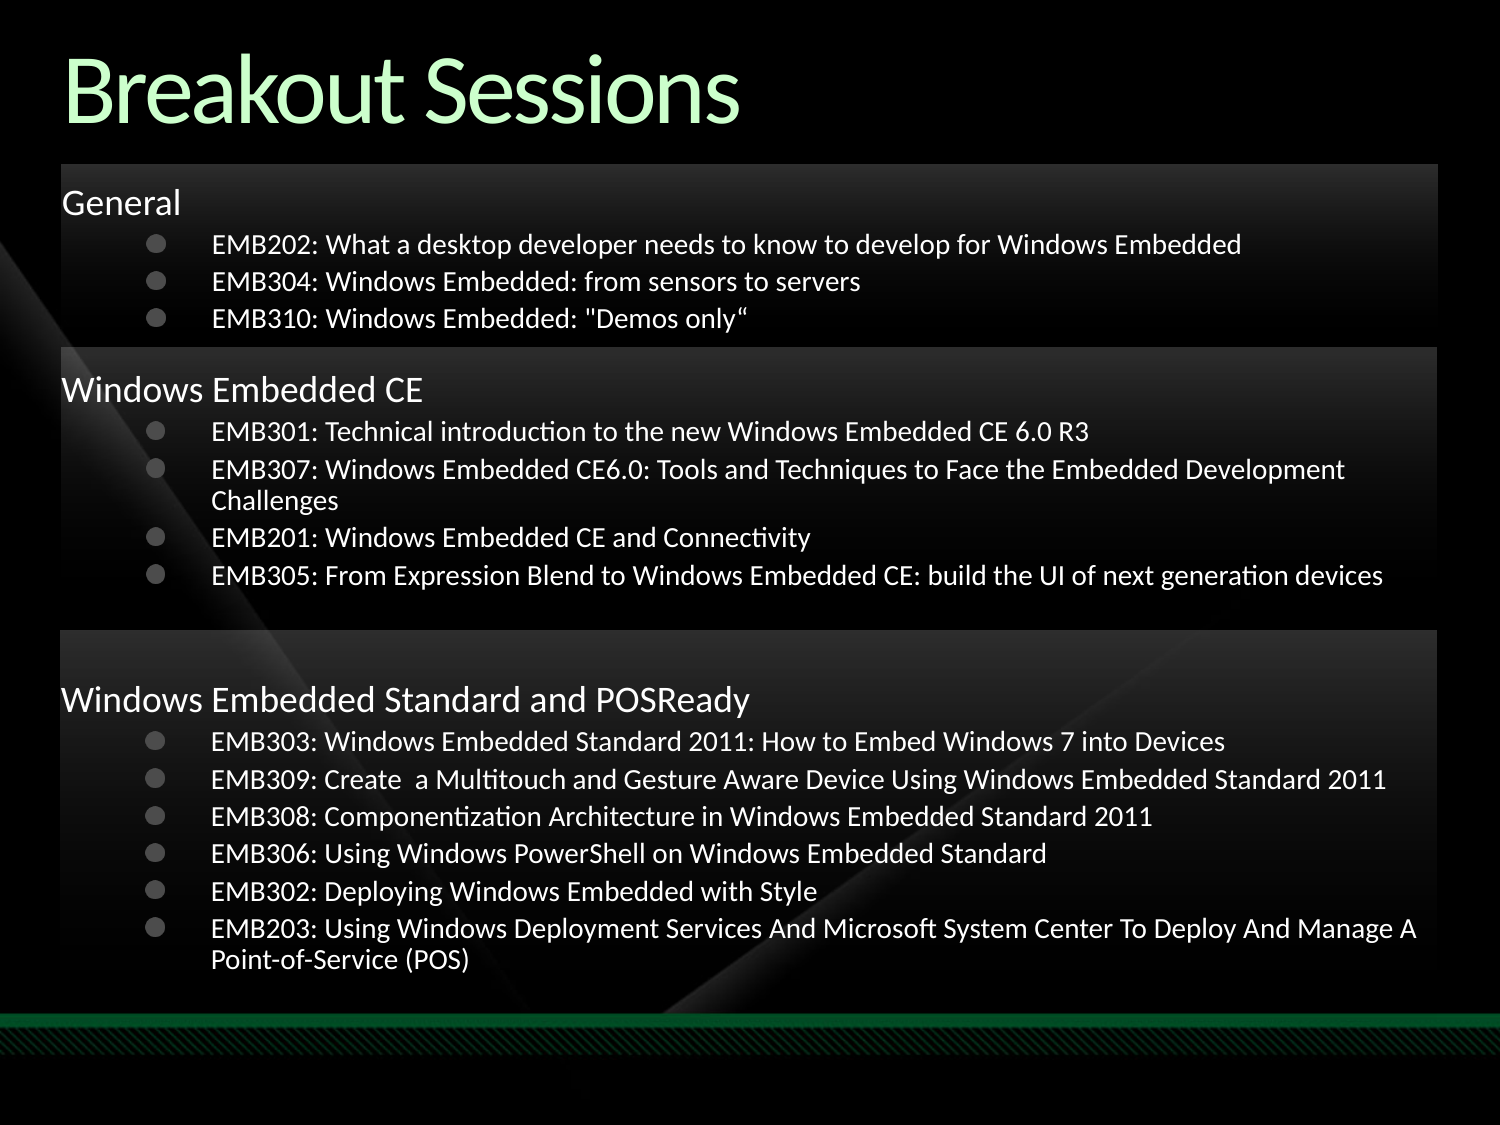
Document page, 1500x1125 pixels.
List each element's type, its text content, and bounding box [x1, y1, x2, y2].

list Windows Embedded Standard and POSReady EMB303: Windows Embedded Standard 2011: How to Embed Windows 7 into Devices EMB309: Create a Multitouch and Gesture Aware Device Using Windows Embedded Standard 2011 EMB308: Componentization Architecture in Windows Embedded Standard 2011 EMB306: Using Windows PowerShell on Windows Embedded Standard EMB302: Deploying Windows Embedded with Style EMB203: Using Windows Deployment Services And Microsoft System Center To Deploy And Manage A Point-of-Service (POS) [60, 630, 1437, 1026]
picture [0, 0, 1500, 1125]
list Windows Embedded CE EMB301: Technical introduction to the new Windows Embedded CE 6.0 R3 EMB307: Windows Embedded CE6.0: Tools and Techniques to Face the Embedded Development Challenges EMB201: Windows Embedded CE and Connectivity EMB305: From Expression Blend to Windows Embedded CE: build the UI of next generation devices [61, 355, 1438, 615]
title Breakout Sessions [62, 37, 1437, 147]
list General EMB202: What a desktop developer needs to know to develop for Windows Embedded EMB304: Windows Embedded: from sensors to servers EMB310: Windows Embedded: "Demos only“ [61, 164, 1438, 355]
